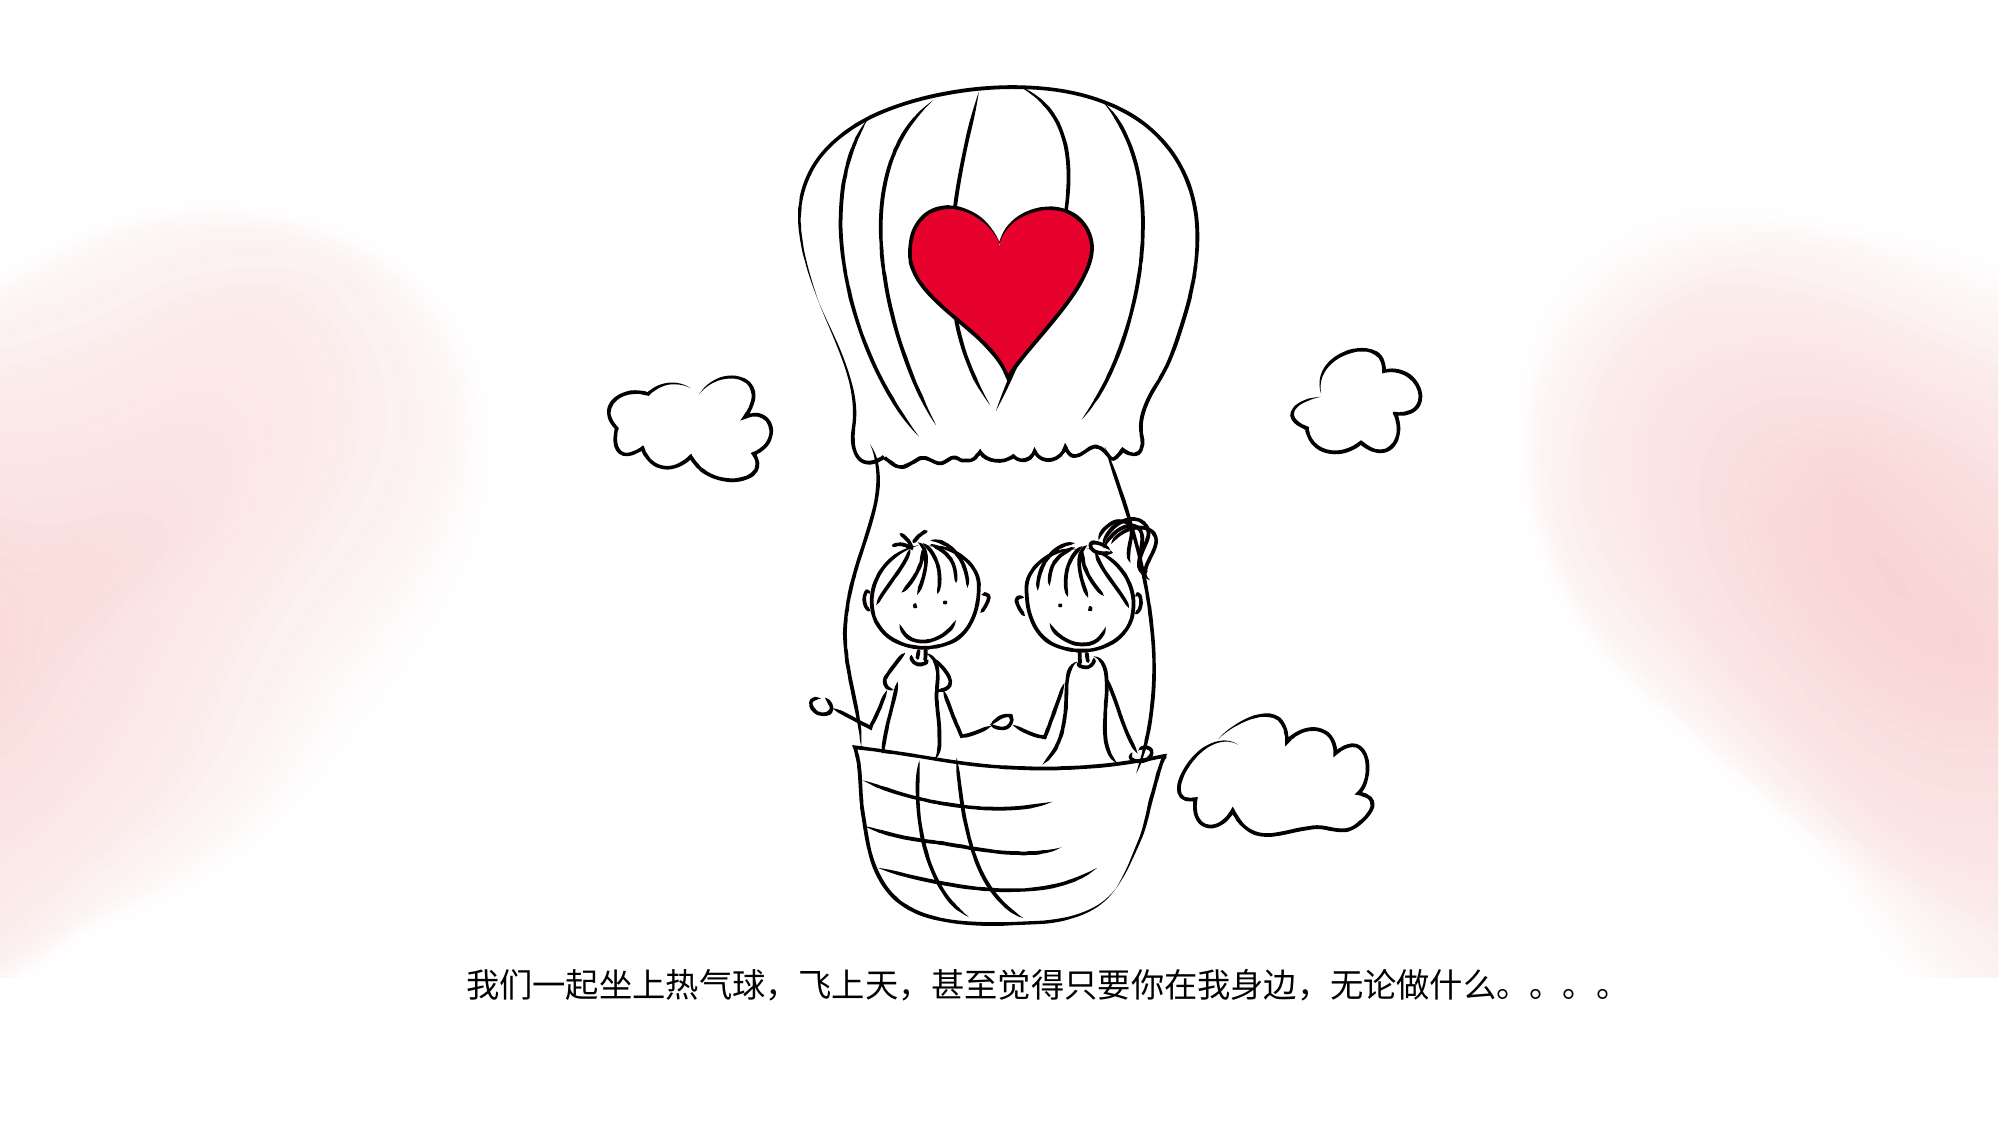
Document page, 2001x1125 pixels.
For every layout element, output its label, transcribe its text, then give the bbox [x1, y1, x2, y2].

text_box 我们一起坐上热气球，飞上天，甚至觉得只要你在我身边，无论做什么。。。。 [451, 956, 1715, 1012]
picture [0, 85, 1999, 978]
